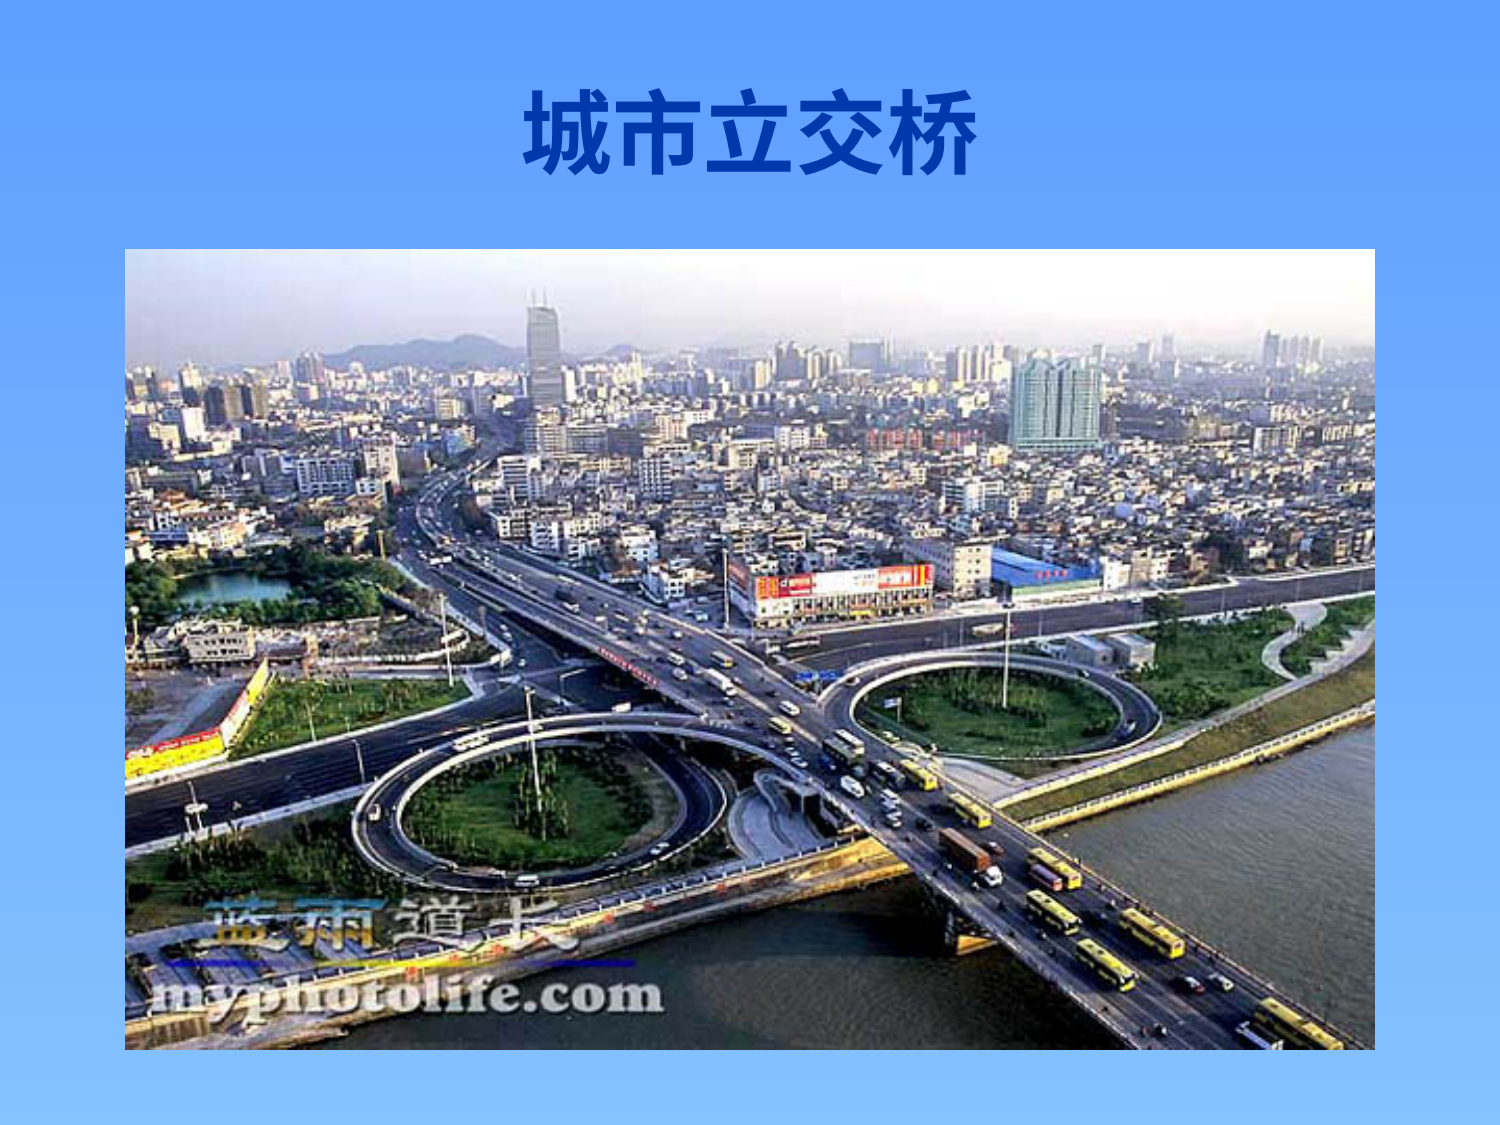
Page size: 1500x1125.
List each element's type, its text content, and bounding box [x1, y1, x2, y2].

picture [124, 249, 1376, 1051]
title 城市立交桥 [49, 37, 1451, 225]
